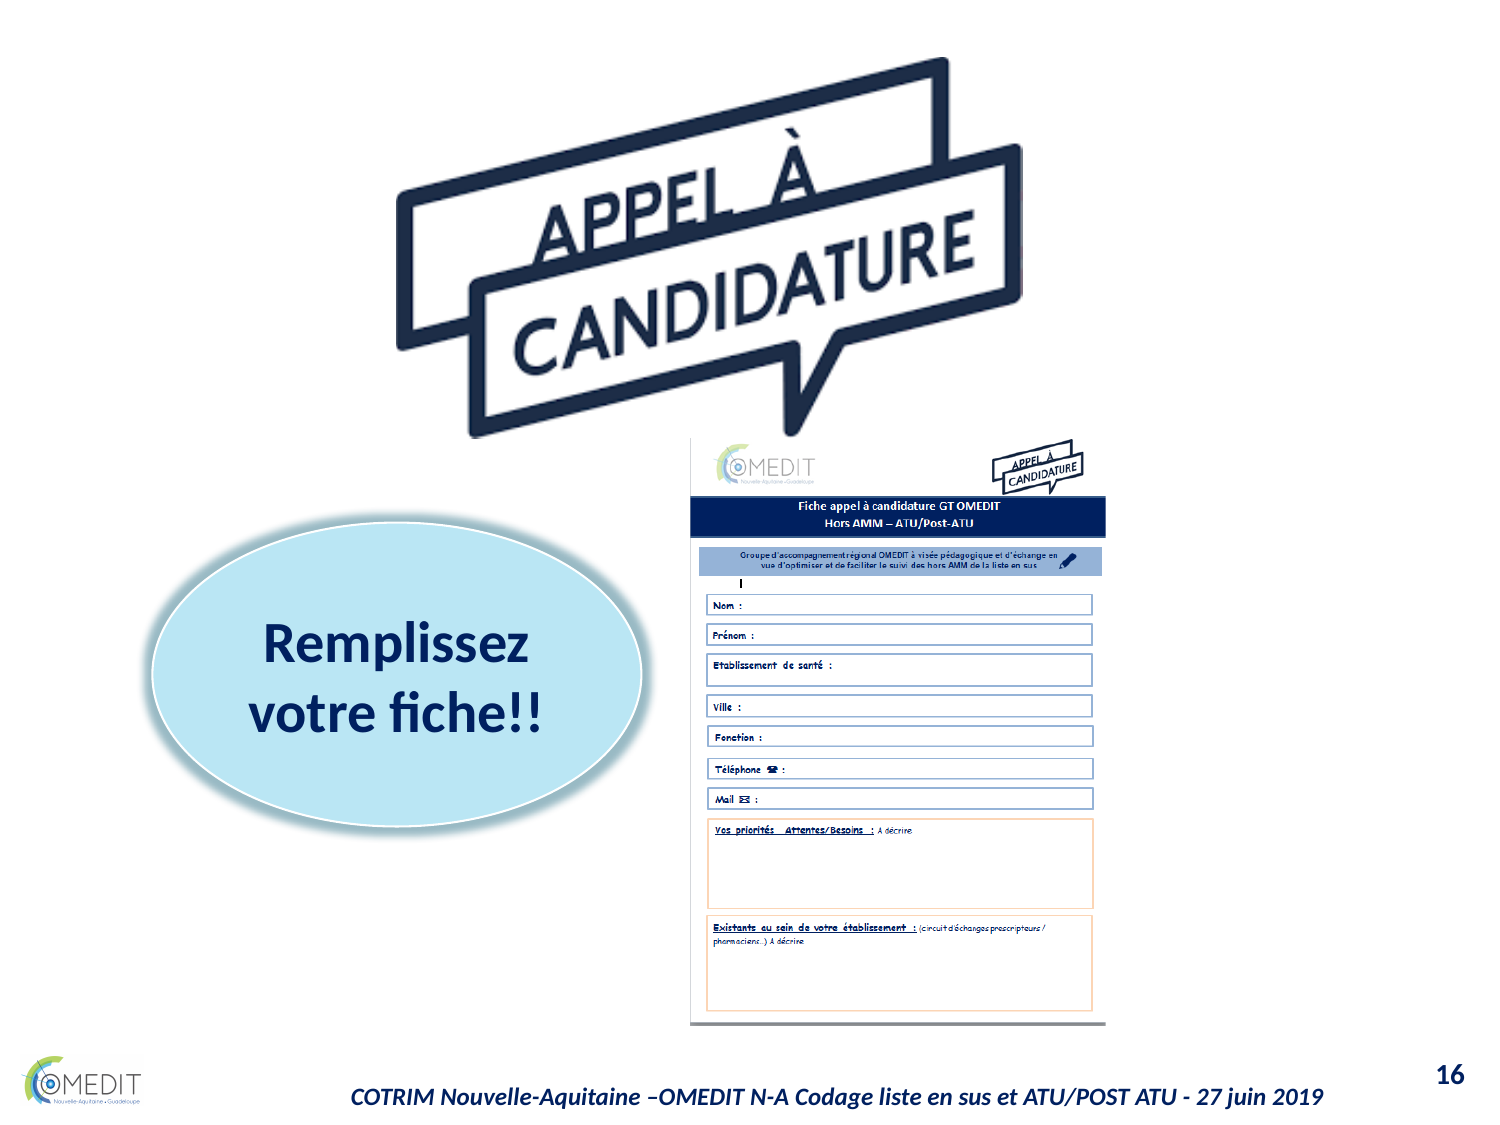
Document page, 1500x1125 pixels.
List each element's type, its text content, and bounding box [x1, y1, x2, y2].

slide_number 16 [1142, 1042, 1480, 1103]
picture [20, 1054, 144, 1106]
text_box Remplissez votre fiche!! [151, 521, 643, 828]
picture [396, 57, 1106, 1026]
